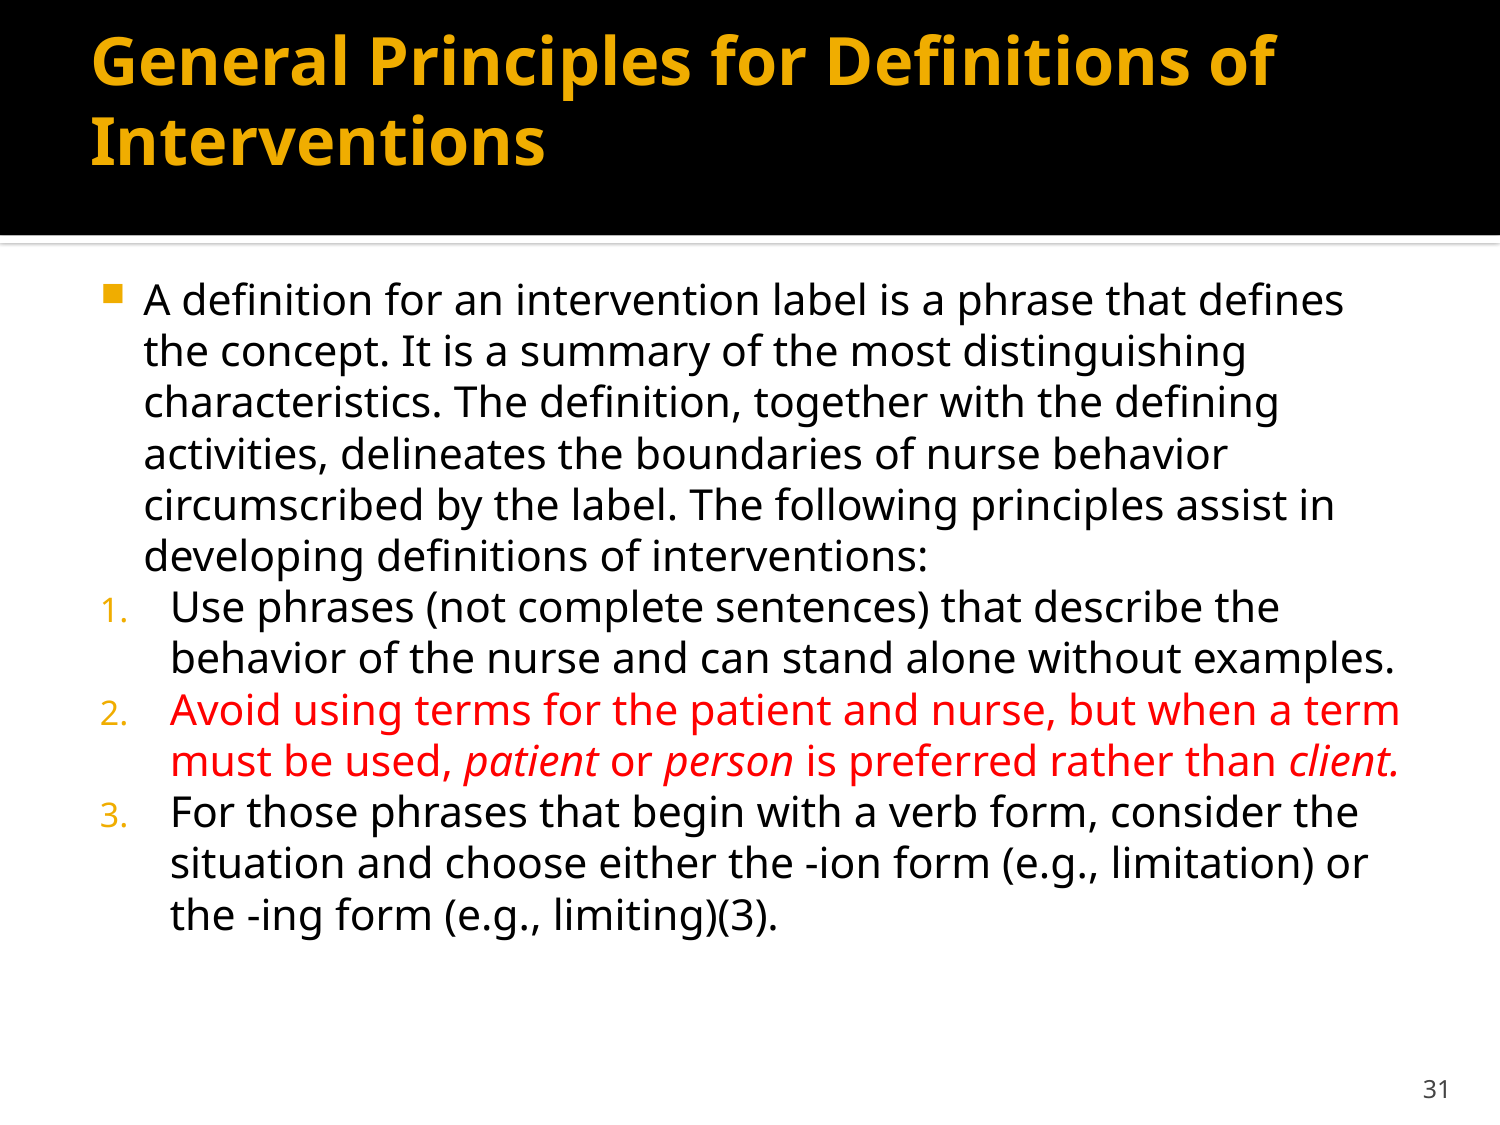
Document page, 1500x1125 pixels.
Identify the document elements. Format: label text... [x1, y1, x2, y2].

title General Principles for Definitions of Interventions [75, 46, 1425, 231]
list A definition for an intervention label is a phrase that defines the concept. It is a summary of the most distinguishing characteristics. The definition, together with the defining activities, delineates the boundaries of nurse behavior circumscribed by the label. The following principles assist in developing definitions of interventions: Use phrases (not complete sentences) that describe the behavior of the nurse and can stand alone without examples. Avoid using terms for the patient and nurse, but when a term must be used, patient or person is preferred rather than client. For those phrases that begin with a verb form, consider the situation and choose either the -ion form (e.g., limitation) or the -ing form (e.g., limiting)(3). [75, 257, 1425, 1050]
slide_number 31 [1345, 1062, 1467, 1108]
